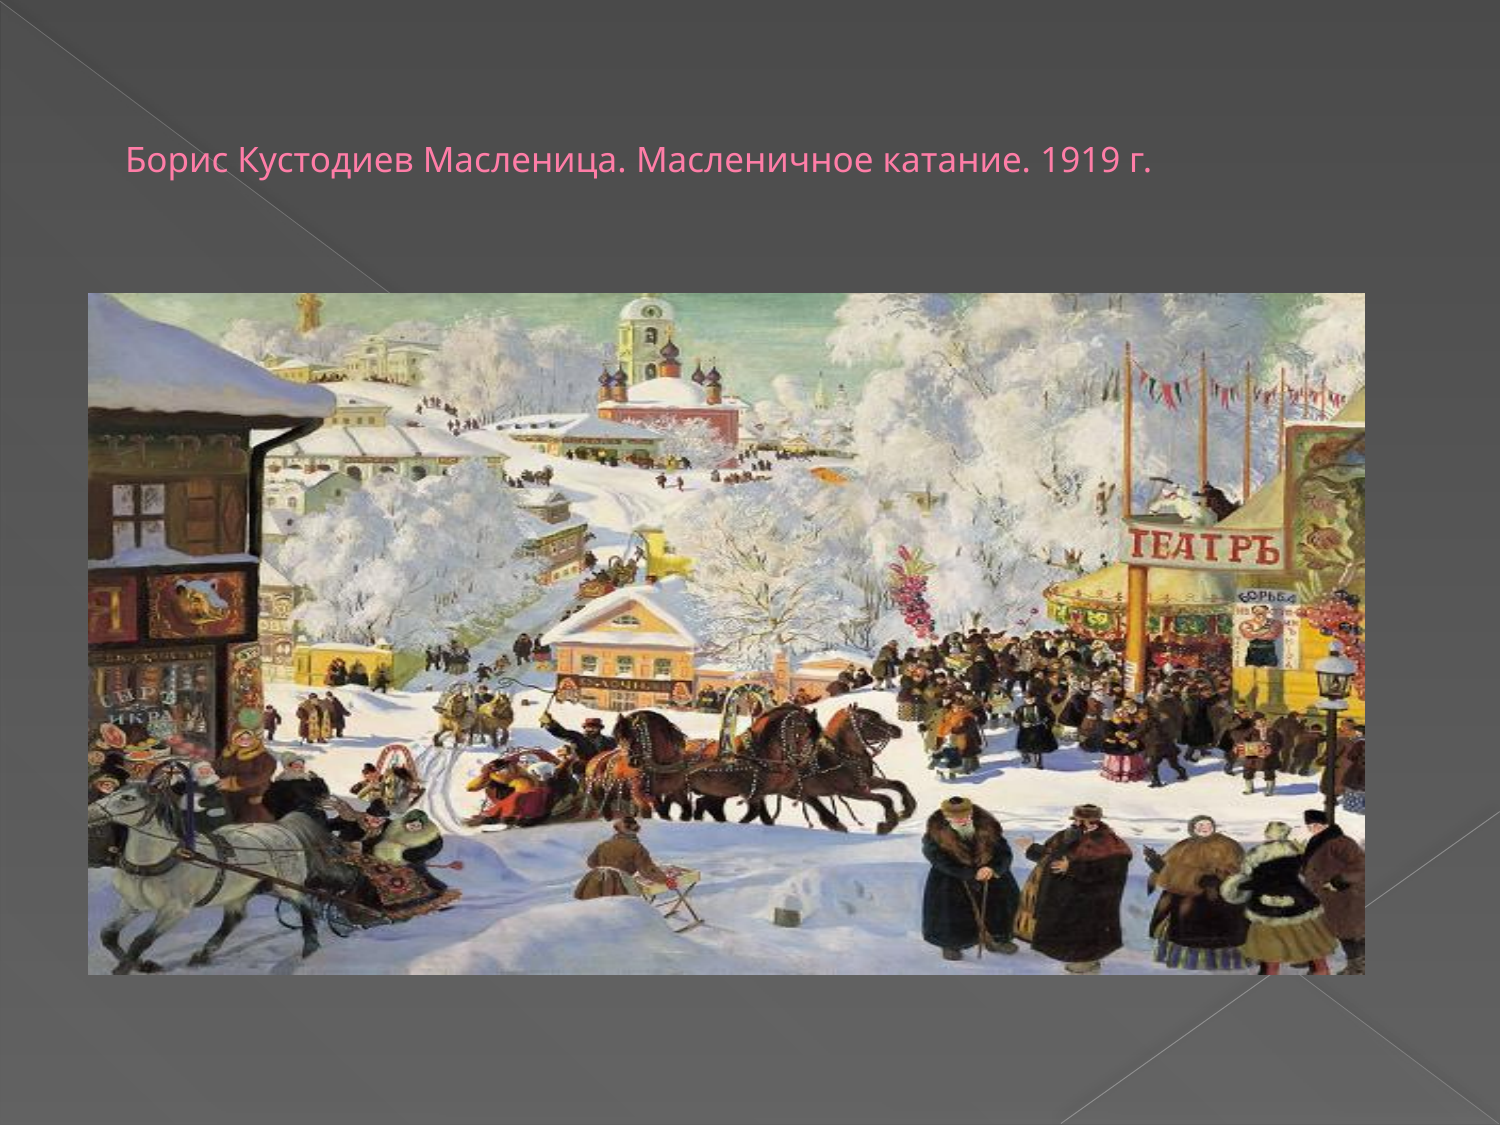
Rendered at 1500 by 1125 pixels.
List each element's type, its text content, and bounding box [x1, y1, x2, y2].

title Борис Кустодиев Масленица. Масленичное катание. 1919 г. [75, 43, 1425, 274]
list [88, 292, 1365, 975]
